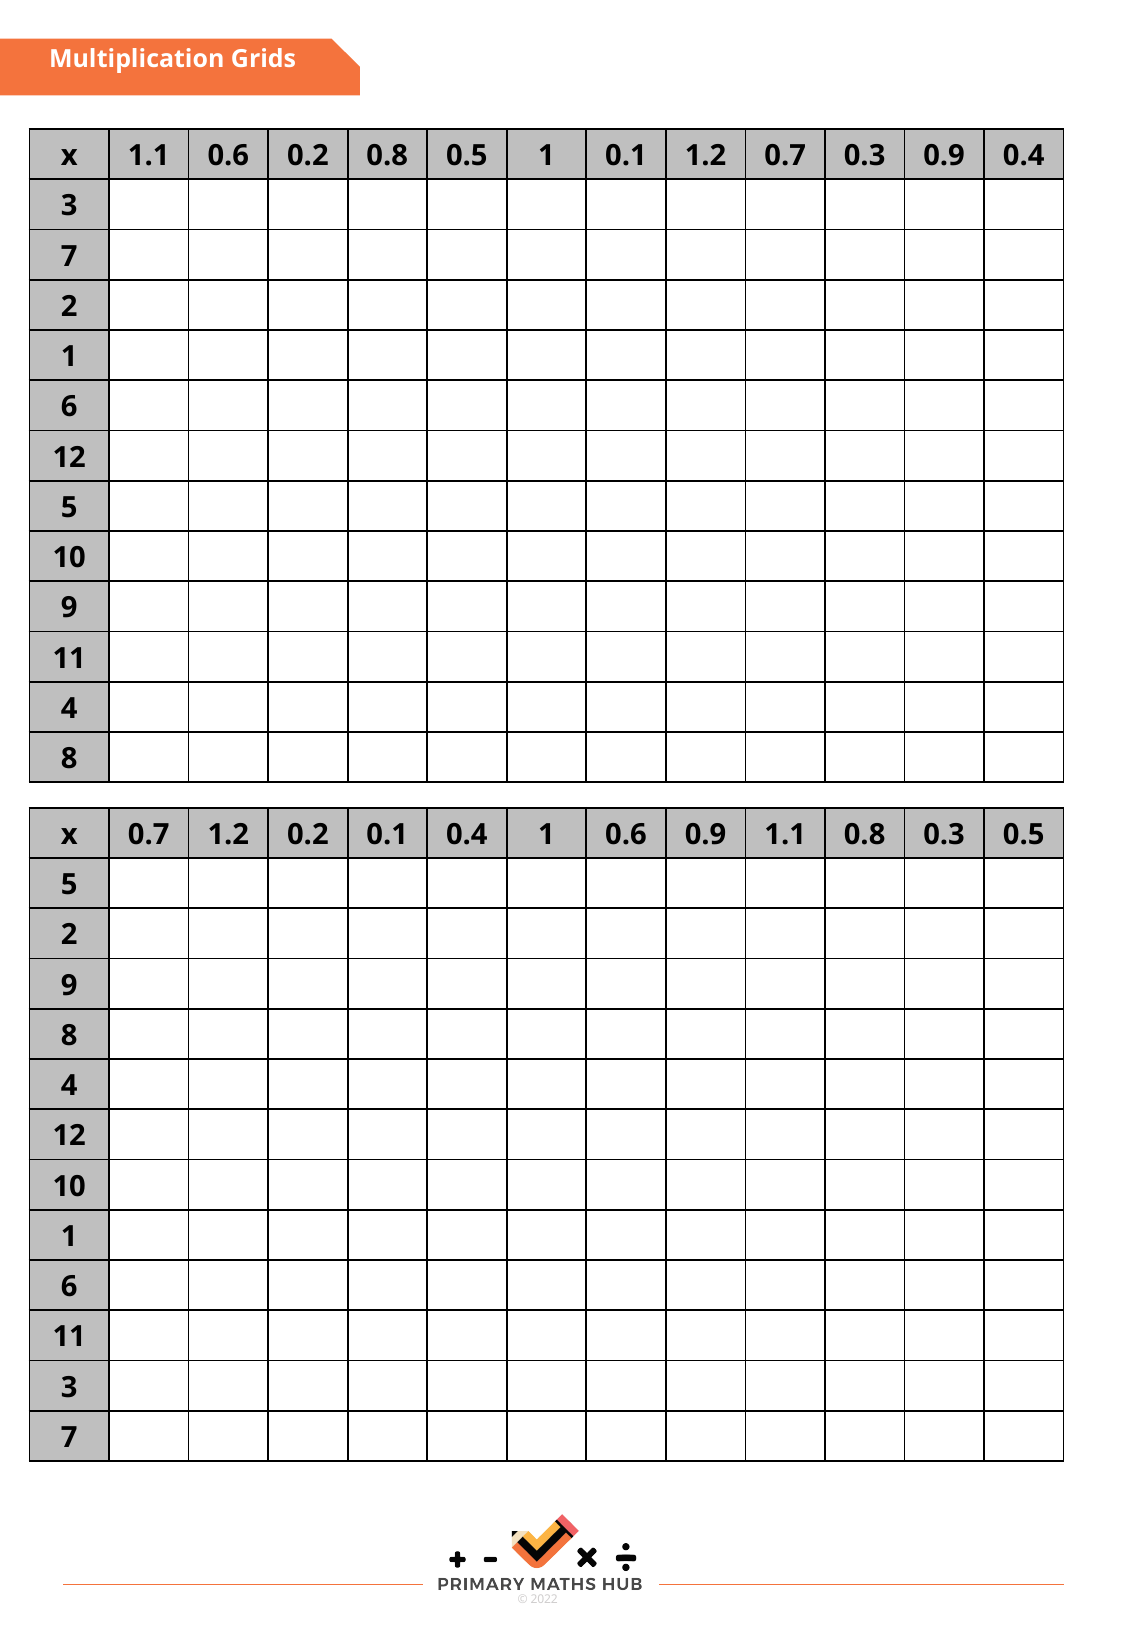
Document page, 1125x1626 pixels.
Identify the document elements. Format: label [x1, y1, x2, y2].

table_cell [985, 1412, 1063, 1460]
table_cell [349, 381, 426, 430]
table_cell [110, 1110, 188, 1159]
table_header [508, 809, 585, 857]
table_cell [746, 532, 824, 580]
table_header [428, 809, 506, 857]
table_cell [349, 859, 426, 907]
table_cell [587, 381, 665, 430]
table_cell [508, 180, 585, 229]
table_cell [110, 632, 188, 681]
table_cell [428, 1361, 506, 1410]
table_cell [269, 482, 347, 530]
table_cell [826, 1160, 904, 1209]
table_cell [587, 1261, 665, 1309]
table_cell [746, 959, 824, 1008]
table_cell [189, 859, 267, 907]
table_cell [189, 482, 267, 530]
table_cell [269, 909, 347, 958]
table_cell [985, 431, 1063, 480]
table_cell [587, 230, 665, 279]
table_cell [587, 1010, 665, 1058]
table_header [110, 809, 188, 857]
table_cell [587, 532, 665, 580]
table_cell [349, 230, 426, 279]
table_cell [587, 733, 665, 781]
table_cell [508, 230, 585, 279]
table_cell [189, 1311, 267, 1360]
table_cell [508, 381, 585, 430]
table_cell [587, 1110, 665, 1159]
table_cell [269, 859, 347, 907]
table_cell [508, 532, 585, 580]
table_cell [428, 180, 506, 229]
table_cell [428, 331, 506, 379]
table_cell [905, 381, 983, 430]
table_cell [428, 482, 506, 530]
table_cell [667, 381, 745, 430]
table_header [587, 809, 665, 857]
table_cell [30, 180, 108, 229]
table_cell [667, 1010, 745, 1058]
table_cell [30, 1361, 108, 1410]
table_cell [826, 733, 904, 781]
table_cell [667, 1261, 745, 1309]
table_cell [826, 281, 904, 329]
table_cell [508, 1211, 585, 1259]
table_cell [667, 1361, 745, 1410]
table_cell [667, 1110, 745, 1159]
table_cell [110, 180, 188, 229]
table_cell [349, 683, 426, 731]
table_cell [508, 1412, 585, 1460]
table_cell [746, 582, 824, 631]
table_header [826, 130, 904, 178]
table_cell [667, 909, 745, 958]
table_cell [508, 331, 585, 379]
table_cell [508, 959, 585, 1008]
table_cell [905, 180, 983, 229]
table_cell [189, 683, 267, 731]
table_cell [905, 1361, 983, 1410]
table_cell [189, 959, 267, 1008]
table_cell [269, 1412, 347, 1460]
table_cell [587, 1060, 665, 1108]
table_cell [269, 1110, 347, 1159]
table_cell [349, 1361, 426, 1410]
table_header [30, 809, 108, 857]
table_cell [667, 733, 745, 781]
table_header [269, 130, 347, 178]
table_cell [349, 1110, 426, 1159]
table_cell [428, 632, 506, 681]
table_cell [269, 281, 347, 329]
table_cell [269, 1060, 347, 1108]
table_cell [349, 733, 426, 781]
table_cell [905, 733, 983, 781]
picture [432, 1512, 648, 1597]
table_cell [428, 431, 506, 480]
table_cell [667, 683, 745, 731]
table_cell [985, 1311, 1063, 1360]
table_cell [30, 959, 108, 1008]
table_cell [508, 909, 585, 958]
table_cell [349, 482, 426, 530]
table_cell [110, 1160, 188, 1209]
table_cell [428, 1160, 506, 1209]
table_cell [826, 582, 904, 631]
table_cell [746, 859, 824, 907]
table_cell [110, 1211, 188, 1259]
table_cell [189, 1010, 267, 1058]
table_cell [110, 281, 188, 329]
table_cell [985, 959, 1063, 1008]
table_cell [905, 859, 983, 907]
table_cell [587, 331, 665, 379]
table_cell [826, 381, 904, 430]
table_cell [269, 1160, 347, 1209]
table_cell [189, 331, 267, 379]
table_cell [746, 1261, 824, 1309]
table_cell [985, 230, 1063, 279]
table_cell [587, 909, 665, 958]
table_cell [985, 381, 1063, 430]
table_header [746, 809, 824, 857]
table_cell [587, 1160, 665, 1209]
table_cell [985, 859, 1063, 907]
table_cell [508, 733, 585, 781]
table_cell [746, 1211, 824, 1259]
table_cell [905, 1160, 983, 1209]
table_cell [269, 532, 347, 580]
table_cell [826, 482, 904, 530]
table_cell [905, 230, 983, 279]
table_header [189, 809, 267, 857]
table_cell [110, 381, 188, 430]
table_cell [428, 381, 506, 430]
table_cell [110, 959, 188, 1008]
table_cell [269, 733, 347, 781]
table_cell [349, 331, 426, 379]
table_cell [189, 431, 267, 480]
table_cell [189, 733, 267, 781]
table_cell [746, 1110, 824, 1159]
table_header [587, 130, 665, 178]
table_cell [905, 909, 983, 958]
table_cell [667, 1060, 745, 1108]
table_cell [667, 859, 745, 907]
table_cell [985, 281, 1063, 329]
table_cell [905, 281, 983, 329]
table_cell [746, 733, 824, 781]
table_cell [587, 281, 665, 329]
table_cell [269, 1361, 347, 1410]
table_cell [30, 1311, 108, 1360]
table_cell [667, 1160, 745, 1209]
table_cell [826, 230, 904, 279]
table_header [269, 809, 347, 857]
table_cell [428, 859, 506, 907]
table_cell [826, 180, 904, 229]
table_cell [349, 431, 426, 480]
table_cell [587, 180, 665, 229]
table_cell [985, 1060, 1063, 1108]
table_cell [667, 482, 745, 530]
table_cell [189, 230, 267, 279]
table_cell [508, 1361, 585, 1410]
table_cell [985, 1010, 1063, 1058]
table_cell [110, 582, 188, 631]
table_cell [905, 959, 983, 1008]
table_cell [667, 331, 745, 379]
table_cell [269, 1211, 347, 1259]
table_cell [110, 683, 188, 731]
text_box [429, 1584, 646, 1614]
table_cell [826, 431, 904, 480]
table_cell [349, 1211, 426, 1259]
table_cell [905, 1412, 983, 1460]
table_cell [349, 1261, 426, 1309]
table_cell [985, 1361, 1063, 1410]
table_cell [189, 281, 267, 329]
table_cell [269, 959, 347, 1008]
table_cell [985, 1211, 1063, 1259]
table_cell [508, 482, 585, 530]
table_cell [826, 532, 904, 580]
table_cell [905, 582, 983, 631]
table_cell [985, 582, 1063, 631]
table_cell [269, 1311, 347, 1360]
table_cell [587, 959, 665, 1008]
table_cell [189, 582, 267, 631]
table_cell [30, 230, 108, 279]
table_cell [269, 632, 347, 681]
table_cell [30, 582, 108, 631]
table_cell [746, 180, 824, 229]
table_header [428, 130, 506, 178]
table_cell [905, 1211, 983, 1259]
table_header [667, 809, 745, 857]
table_cell [508, 683, 585, 731]
table_cell [349, 582, 426, 631]
table_cell [428, 230, 506, 279]
table_cell [508, 431, 585, 480]
table_cell [587, 482, 665, 530]
table_cell [30, 281, 108, 329]
table_cell [905, 1311, 983, 1360]
table_cell [905, 482, 983, 530]
table_cell [826, 683, 904, 731]
table_cell [189, 1160, 267, 1209]
table_cell [30, 859, 108, 907]
table_cell [269, 431, 347, 480]
table_cell [667, 1211, 745, 1259]
table_cell [269, 582, 347, 631]
table_cell [746, 331, 824, 379]
table_cell [349, 180, 426, 229]
table_cell [30, 1110, 108, 1159]
table_cell [428, 683, 506, 731]
table_cell [667, 632, 745, 681]
table_cell [349, 1412, 426, 1460]
table_cell [110, 1311, 188, 1360]
table_cell [905, 331, 983, 379]
table_cell [746, 230, 824, 279]
table_cell [985, 909, 1063, 958]
table_cell [746, 1412, 824, 1460]
table_cell [667, 1311, 745, 1360]
table_cell [826, 1311, 904, 1360]
table_cell [746, 1160, 824, 1209]
table_header [826, 809, 904, 857]
table_cell [30, 331, 108, 379]
table_cell [110, 331, 188, 379]
table_cell [905, 1261, 983, 1309]
table_cell [349, 959, 426, 1008]
table_cell [110, 1261, 188, 1309]
table_cell [587, 582, 665, 631]
table_cell [30, 1412, 108, 1460]
table_cell [428, 1211, 506, 1259]
table_cell [30, 1160, 108, 1209]
table_cell [428, 281, 506, 329]
table_cell [667, 180, 745, 229]
table_cell [508, 859, 585, 907]
table_cell [826, 959, 904, 1008]
table_cell [826, 1010, 904, 1058]
table_cell [349, 281, 426, 329]
table_cell [985, 632, 1063, 681]
table_cell [985, 1160, 1063, 1209]
table_cell [985, 482, 1063, 530]
table_cell [905, 1060, 983, 1108]
table_cell [826, 909, 904, 958]
table_cell [428, 1060, 506, 1108]
table_header [349, 809, 426, 857]
table_cell [826, 1060, 904, 1108]
table_cell [985, 1110, 1063, 1159]
table_cell [508, 1311, 585, 1360]
table_cell [667, 281, 745, 329]
table_cell [905, 431, 983, 480]
table_cell [508, 632, 585, 681]
table_cell [30, 482, 108, 530]
table_cell [110, 482, 188, 530]
table_cell [30, 1060, 108, 1108]
table_cell [508, 281, 585, 329]
table_cell [428, 1010, 506, 1058]
table_cell [269, 381, 347, 430]
table_cell [587, 1412, 665, 1460]
table_cell [826, 1361, 904, 1410]
table_cell [349, 532, 426, 580]
table_cell [189, 1110, 267, 1159]
table_cell [746, 482, 824, 530]
table_cell [30, 532, 108, 580]
table_cell [349, 1060, 426, 1108]
table_cell [349, 1160, 426, 1209]
table_cell [746, 909, 824, 958]
table_cell [110, 1412, 188, 1460]
table_cell [667, 1412, 745, 1460]
table_cell [746, 683, 824, 731]
table_cell [985, 180, 1063, 229]
table_cell [349, 909, 426, 958]
table_cell [746, 1060, 824, 1108]
table_cell [746, 431, 824, 480]
table_cell [110, 431, 188, 480]
table_cell [826, 1110, 904, 1159]
table_cell [508, 1010, 585, 1058]
table_header [985, 809, 1063, 857]
table_cell [189, 532, 267, 580]
table_cell [428, 1412, 506, 1460]
table_cell [30, 909, 108, 958]
table_cell [826, 1261, 904, 1309]
table_cell [269, 180, 347, 229]
table_cell [30, 632, 108, 681]
table_cell [30, 733, 108, 781]
table_cell [30, 683, 108, 731]
table_cell [428, 959, 506, 1008]
table_cell [110, 532, 188, 580]
table_header [508, 130, 585, 178]
table_cell [826, 632, 904, 681]
table_cell [30, 381, 108, 430]
table_cell [30, 431, 108, 480]
table_cell [746, 1361, 824, 1410]
table_cell [985, 683, 1063, 731]
table_cell [30, 1010, 108, 1058]
table_cell [110, 230, 188, 279]
table_cell [667, 230, 745, 279]
table_cell [428, 733, 506, 781]
table_cell [428, 909, 506, 958]
table_header [110, 130, 188, 178]
table_header [189, 130, 267, 178]
table_cell [587, 431, 665, 480]
table_cell [667, 582, 745, 631]
table_cell [746, 281, 824, 329]
table_cell [110, 1361, 188, 1410]
table_cell [30, 1211, 108, 1259]
table_cell [189, 381, 267, 430]
table_cell [985, 1261, 1063, 1309]
table_cell [667, 431, 745, 480]
table_cell [189, 1211, 267, 1259]
table_cell [428, 1261, 506, 1309]
table_cell [189, 1060, 267, 1108]
table_header [349, 130, 426, 178]
table_header [905, 809, 983, 857]
table_cell [667, 959, 745, 1008]
table_cell [269, 1261, 347, 1309]
table_cell [985, 532, 1063, 580]
table_cell [985, 331, 1063, 379]
table_cell [508, 1110, 585, 1159]
table_cell [189, 180, 267, 229]
table_cell [587, 683, 665, 731]
table_cell [269, 1010, 347, 1058]
table_cell [30, 1261, 108, 1309]
table_cell [746, 1010, 824, 1058]
table_cell [667, 532, 745, 580]
table_cell [110, 1060, 188, 1108]
table_cell [189, 1412, 267, 1460]
table_cell [905, 532, 983, 580]
table_cell [110, 1010, 188, 1058]
table_cell [349, 632, 426, 681]
table_header [746, 130, 824, 178]
table_cell [905, 1010, 983, 1058]
table_cell [905, 632, 983, 681]
table_cell [508, 582, 585, 631]
text_box [0, 37, 361, 97]
table_cell [587, 1361, 665, 1410]
table_cell [189, 632, 267, 681]
table_cell [508, 1261, 585, 1309]
table_cell [189, 909, 267, 958]
table_cell [746, 1311, 824, 1360]
table_cell [428, 582, 506, 631]
table_cell [189, 1261, 267, 1309]
table_cell [269, 683, 347, 731]
table_cell [349, 1311, 426, 1360]
table_cell [985, 733, 1063, 781]
table_cell [189, 1361, 267, 1410]
table_cell [110, 733, 188, 781]
table_cell [587, 859, 665, 907]
table_cell [269, 331, 347, 379]
table_cell [508, 1060, 585, 1108]
table_cell [269, 230, 347, 279]
table_cell [746, 381, 824, 430]
table_cell [508, 1160, 585, 1209]
table_header [30, 130, 108, 178]
table_cell [428, 532, 506, 580]
table_cell [826, 331, 904, 379]
table_cell [349, 1010, 426, 1058]
table_cell [587, 632, 665, 681]
table_cell [826, 1412, 904, 1460]
table_cell [826, 1211, 904, 1259]
table_header [667, 130, 745, 178]
table_cell [110, 859, 188, 907]
table_cell [428, 1110, 506, 1159]
table_cell [110, 909, 188, 958]
table_cell [746, 632, 824, 681]
table_cell [587, 1311, 665, 1360]
table_cell [905, 1110, 983, 1159]
table_cell [826, 859, 904, 907]
table_cell [428, 1311, 506, 1360]
table_header [985, 130, 1063, 178]
table_cell [905, 683, 983, 731]
table_header [905, 130, 983, 178]
table_cell [587, 1211, 665, 1259]
